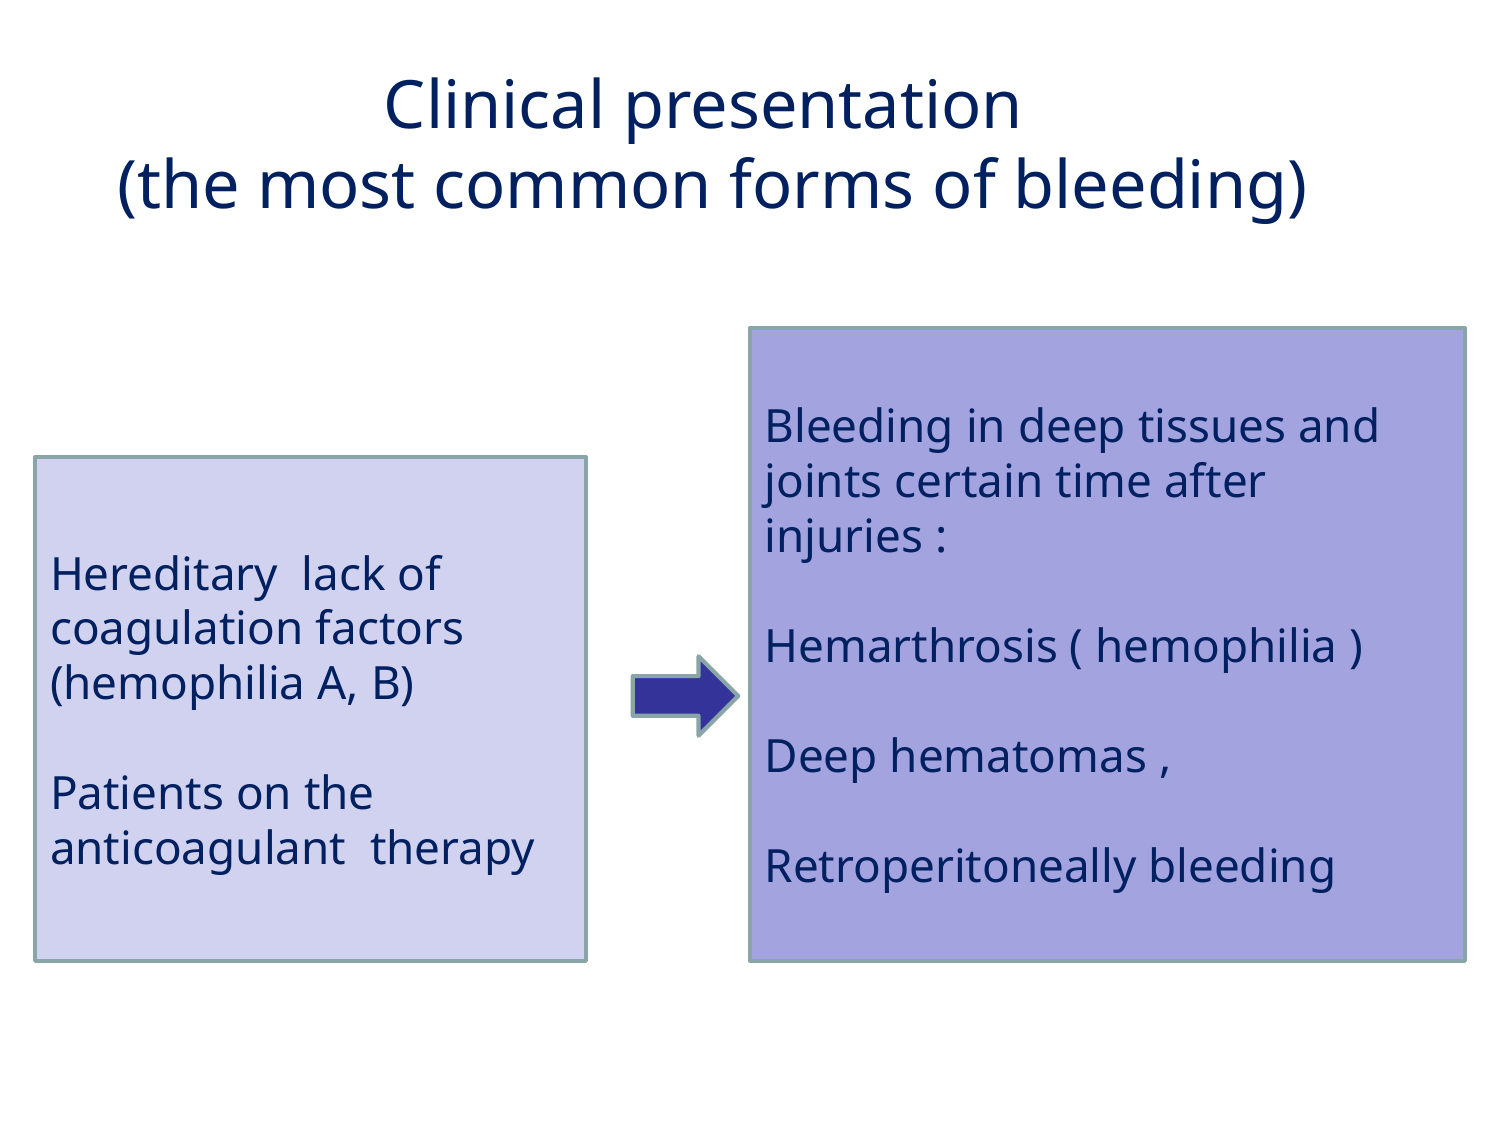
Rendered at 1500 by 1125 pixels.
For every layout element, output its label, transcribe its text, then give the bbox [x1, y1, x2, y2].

text_box Clinical presentation (the most common forms of bleeding) [102, 54, 1323, 230]
text_box Bleeding in deep tissues and joints certain time after injuries : Hemarthrosis ( hemophilia ) Deep hematomas , Retroperitoneally bleeding [748, 326, 1467, 963]
text_box Hereditary lack of coagulation factors (hemophilia A, B) Patients on the anticoagulant therapy [33, 455, 588, 963]
text_box [630, 654, 741, 738]
